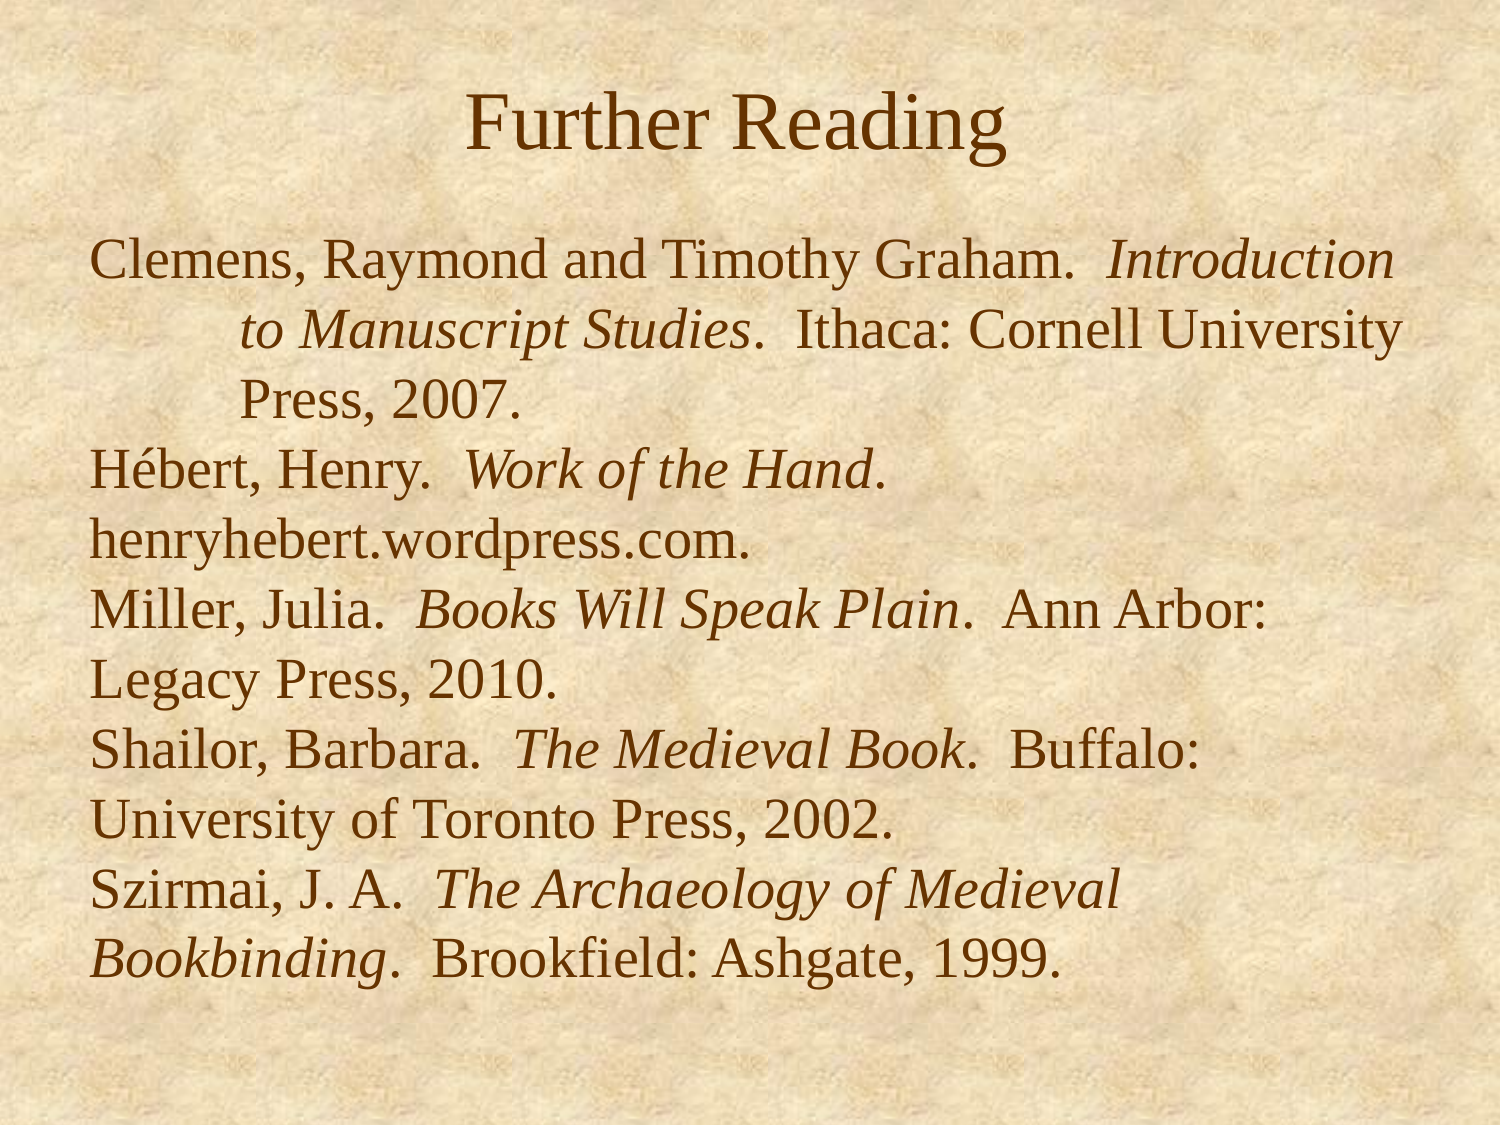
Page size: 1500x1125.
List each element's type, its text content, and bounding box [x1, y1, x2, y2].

text_box Further Reading [450, 58, 1075, 174]
text_box Clemens, Raymond and Timothy Graham. Introduction to Manuscript Studies. Ithaca: Cornell University Press, 2007. Hébert, Henry. Work of the Hand. henryhebert.wordpress.com. Miller, Julia. Books Will Speak Plain. Ann Arbor: Legacy Press, 2010. Shailor, Barbara. The Medieval Book. Buffalo: University of Toronto Press, 2002. Szirmai, J. A. The Archaeology of Medieval Bookbinding. Brookfield: Ashgate, 1999. [74, 212, 1438, 997]
picture [0, 0, 1500, 1125]
